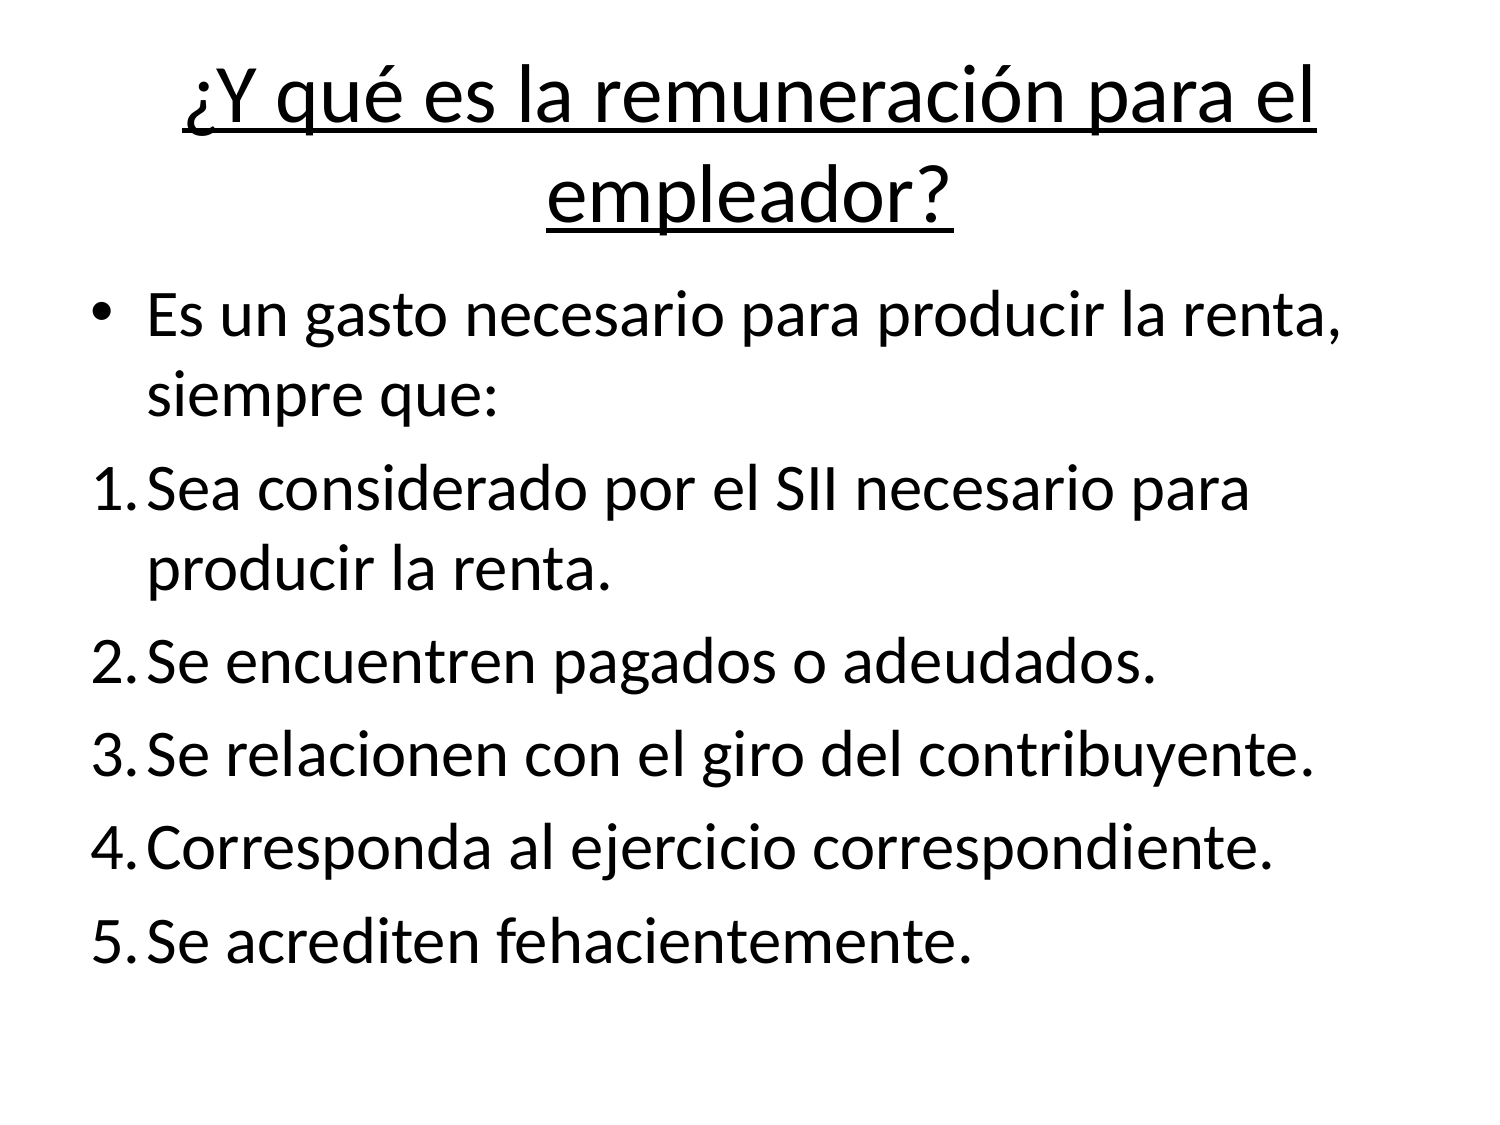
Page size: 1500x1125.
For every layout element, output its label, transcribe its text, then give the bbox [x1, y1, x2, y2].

title ¿Y qué es la remuneración para el empleador? [74, 44, 1426, 233]
list Es un gasto necesario para producir la renta, siempre que: Sea considerado por el SII necesario para producir la renta. Se encuentren pagados o adeudados. Se relacionen con el giro del contribuyente. Corresponda al ejercicio correspondiente. Se acrediten fehacientemente. [74, 262, 1426, 1083]
